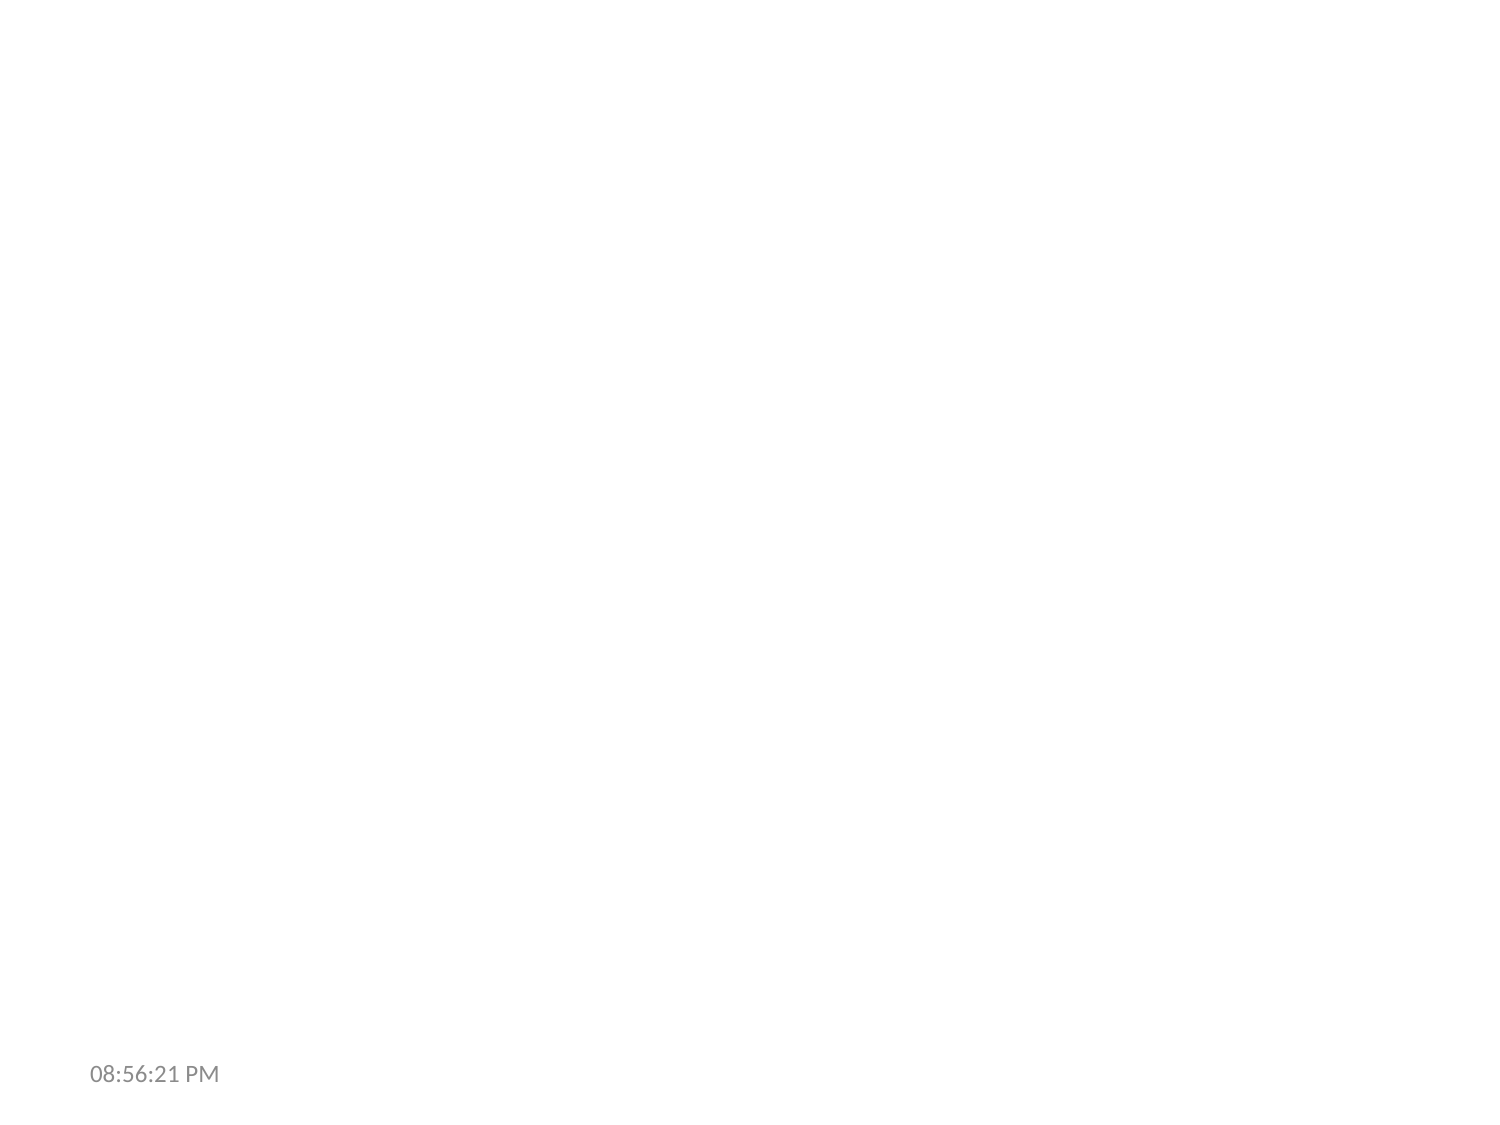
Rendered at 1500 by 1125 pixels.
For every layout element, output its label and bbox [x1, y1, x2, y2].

slide_number [75, 1042, 425, 1103]
